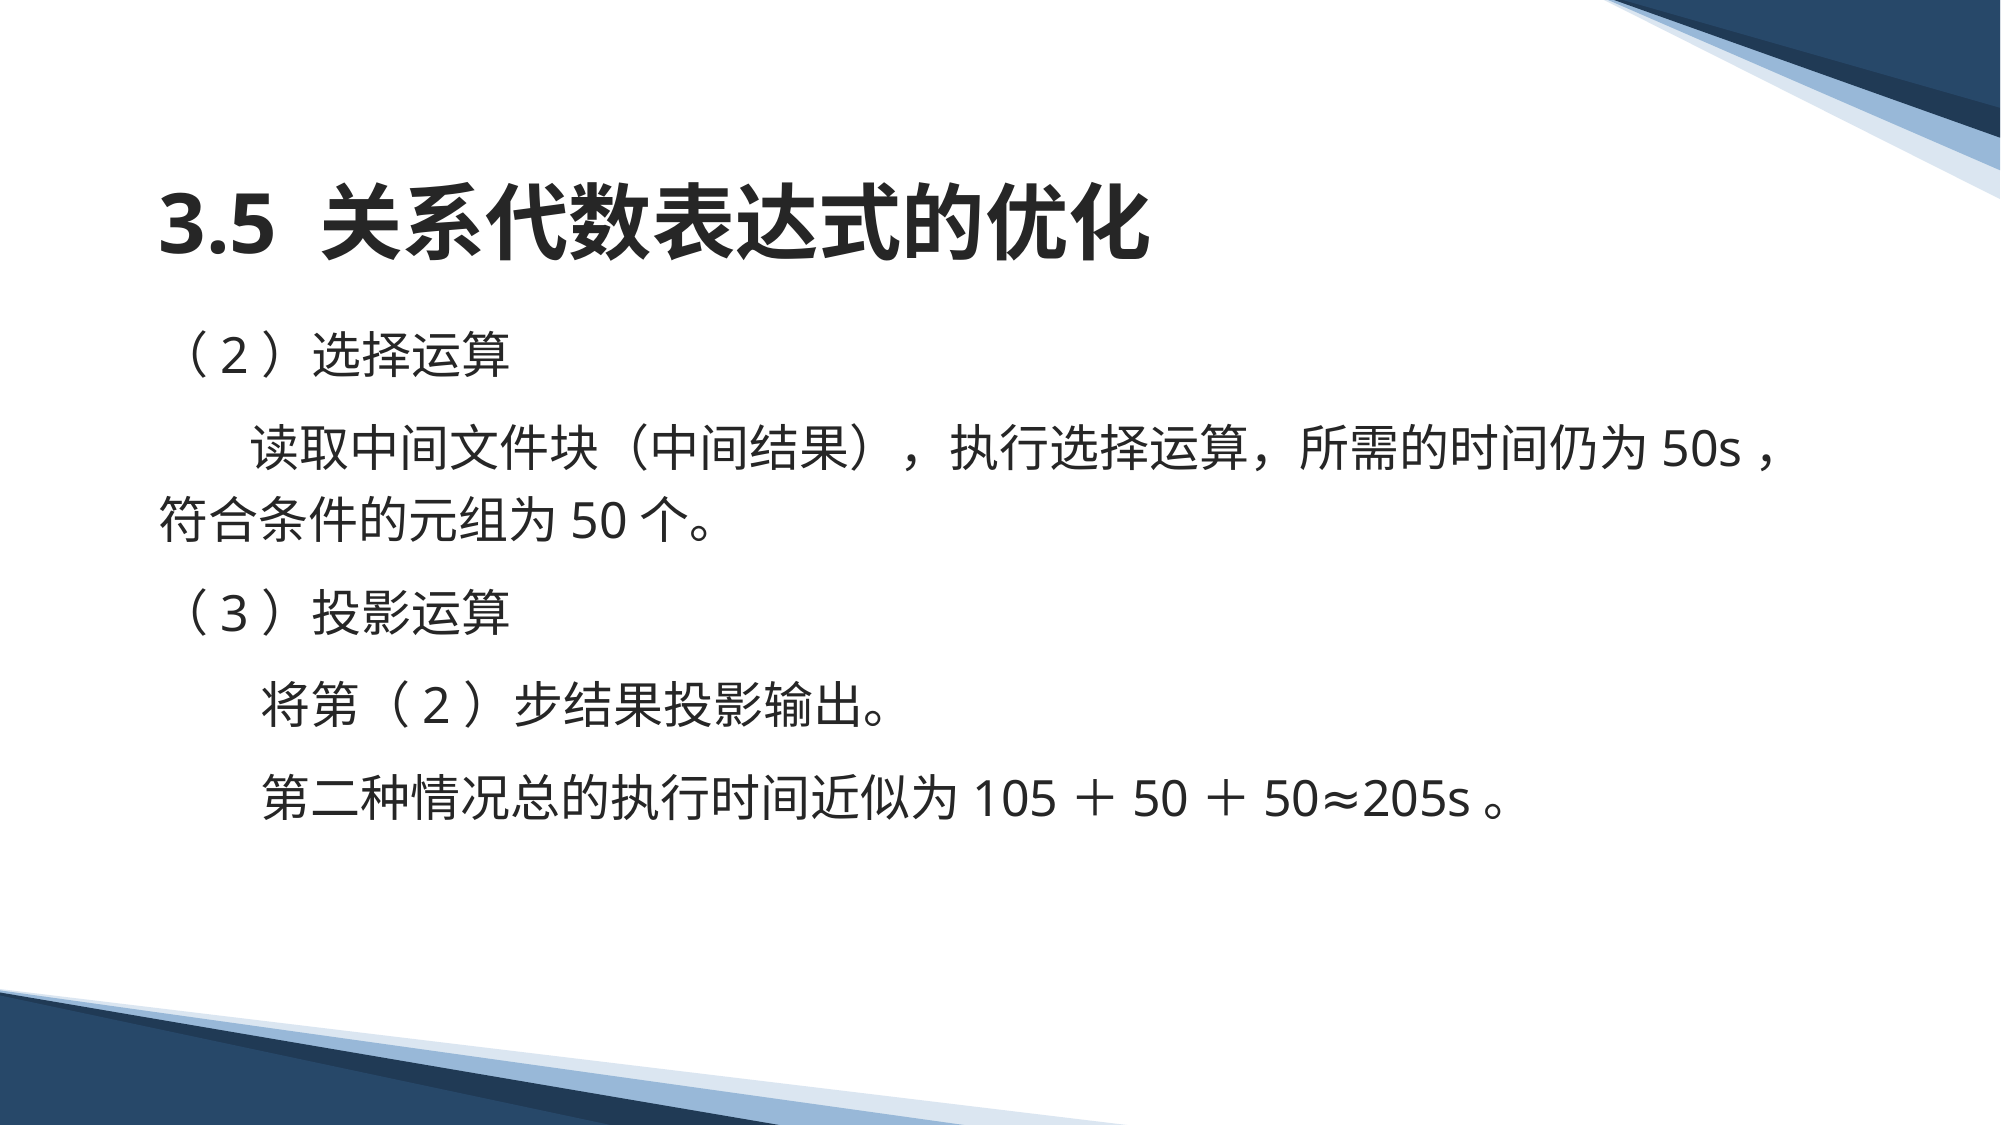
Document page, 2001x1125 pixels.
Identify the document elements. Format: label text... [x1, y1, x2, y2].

list （2）选择运算 读取中间文件块（中间结果），执行选择运算，所需的时间仍为50s，符合条件的元组为50个。 （3）投影运算 将第（2）步结果投影输出。 第二种情况总的执行时间近似为105＋50＋50≈205s。 [143, 303, 1857, 1013]
title 3.5 关系代数表达式的优化 [143, 54, 1857, 280]
